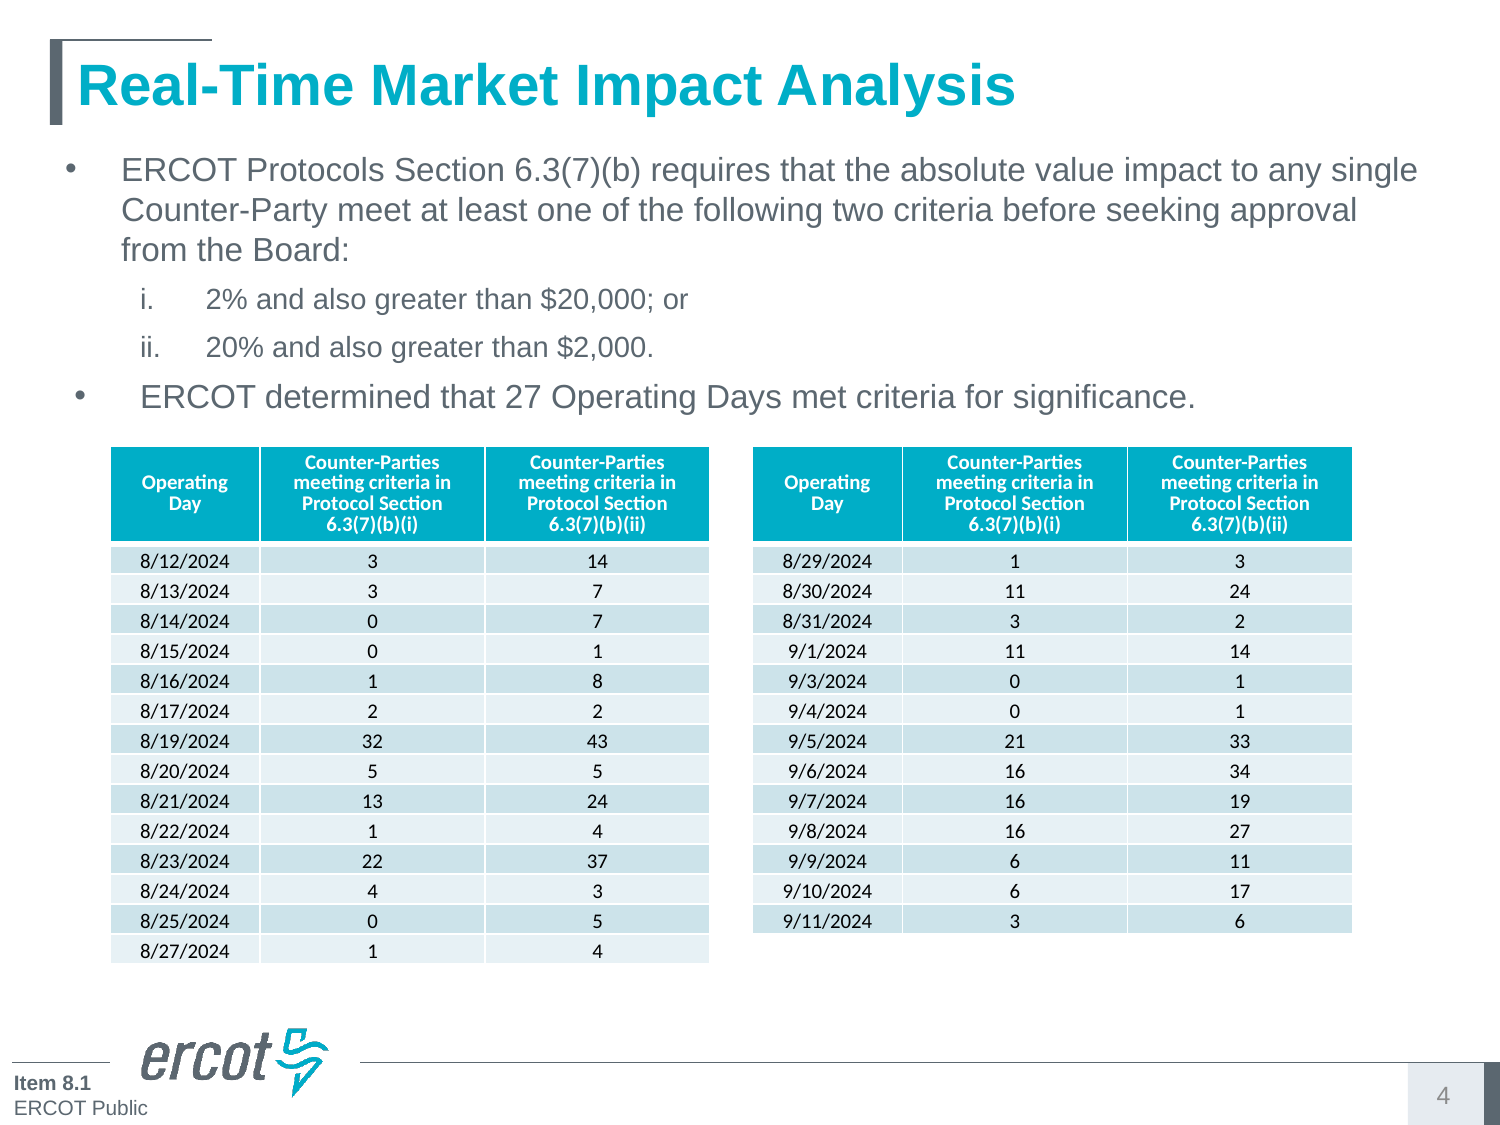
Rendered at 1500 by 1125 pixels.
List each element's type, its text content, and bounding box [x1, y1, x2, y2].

table_cell 14 [486, 547, 709, 573]
table_cell 16 [903, 755, 1127, 783]
table_cell 4 [486, 935, 709, 963]
table_cell 1 [903, 547, 1127, 573]
table_cell 24 [486, 785, 709, 813]
table_header Counter-Parties meeting criteria in Protocol Section 6.3(7)(b)(ii) [1128, 447, 1352, 541]
table_cell 8/14/2024 [111, 605, 259, 633]
table_cell 24 [1128, 575, 1352, 603]
table_cell 14 [1128, 635, 1352, 663]
table_cell 11 [903, 635, 1127, 663]
table_cell 19 [1128, 785, 1352, 813]
table_cell 34 [1128, 755, 1352, 783]
table_cell 9/8/2024 [753, 815, 902, 843]
table_cell 43 [486, 725, 709, 753]
table_cell 9/7/2024 [753, 785, 902, 813]
picture [137, 1024, 332, 1100]
table_header Counter-Parties meeting criteria in Protocol Section 6.3(7)(b)(ii) [486, 447, 709, 541]
table_cell 3 [261, 547, 484, 573]
table_cell 3 [1128, 547, 1352, 573]
table_cell 8/30/2024 [753, 575, 902, 603]
table_cell 21 [903, 725, 1127, 753]
table_cell 0 [261, 635, 484, 663]
table_cell 0 [903, 665, 1127, 693]
table_cell 9/3/2024 [753, 665, 902, 693]
table_cell 8/16/2024 [111, 665, 259, 693]
table_cell 8/15/2024 [111, 635, 259, 663]
table_cell 8/12/2024 [111, 547, 259, 573]
table_cell 0 [903, 695, 1127, 723]
table_cell 9/11/2024 [753, 905, 902, 933]
table_header Counter-Parties meeting criteria in Protocol Section 6.3(7)(b)(i) [261, 447, 484, 541]
table_cell 11 [903, 575, 1127, 603]
table_cell 5 [261, 755, 484, 783]
table_header Operating Day [753, 447, 902, 541]
table_cell 27 [1128, 815, 1352, 843]
table_cell 6 [903, 875, 1127, 903]
table_cell 8/23/2024 [111, 845, 259, 873]
table_cell 6 [903, 845, 1127, 873]
table_cell 4 [486, 815, 709, 843]
slide_number 4 [1400, 1076, 1488, 1113]
table_cell 9/4/2024 [753, 695, 902, 723]
table_cell 2 [261, 695, 484, 723]
table_cell 1 [261, 665, 484, 693]
table_cell 17 [1128, 875, 1352, 903]
table_cell 8/22/2024 [111, 815, 259, 843]
table_cell 9/5/2024 [753, 725, 902, 753]
table_cell 8/13/2024 [111, 575, 259, 603]
table_cell 1 [486, 635, 709, 663]
table_cell 8/25/2024 [111, 905, 259, 933]
table_cell 3 [261, 575, 484, 603]
table_cell 32 [261, 725, 484, 753]
table_cell 7 [486, 575, 709, 603]
table_cell 16 [903, 785, 1127, 813]
table_cell 1 [1128, 695, 1352, 723]
table_cell 0 [261, 605, 484, 633]
table_cell 1 [1128, 665, 1352, 693]
table_cell 9/10/2024 [753, 875, 902, 903]
table_cell 37 [486, 845, 709, 873]
table_cell 8/31/2024 [753, 605, 902, 633]
table_cell 8/29/2024 [753, 547, 902, 573]
table_cell 2 [1128, 605, 1352, 633]
table_header Counter-Parties meeting criteria in Protocol Section 6.3(7)(b)(i) [903, 447, 1127, 541]
table_cell 5 [486, 905, 709, 933]
table_cell 8/17/2024 [111, 695, 259, 723]
table_cell 7 [486, 605, 709, 633]
table_header Operating Day [111, 447, 259, 541]
table_cell 13 [261, 785, 484, 813]
table_cell 8/20/2024 [111, 755, 259, 783]
table_cell 9/6/2024 [753, 755, 902, 783]
table_cell 9/9/2024 [753, 845, 902, 873]
table_cell 4 [261, 875, 484, 903]
table_cell 5 [486, 755, 709, 783]
table_cell 16 [903, 815, 1127, 843]
table_cell 8/21/2024 [111, 785, 259, 813]
table_cell 3 [486, 875, 709, 903]
list ERCOT Protocols Section 6.3(7)(b) requires that the absolute value impact to any single Counter-Party meet at least one of the following two criteria before seeking approval from the Board: 2% and also greater than $20,000; or 20% and also greater than $2,000. ERCOT determined that 27 Operating Days met criteria for significance. [50, 140, 1450, 1000]
table_cell 9/1/2024 [753, 635, 902, 663]
table_cell 11 [1128, 845, 1352, 873]
table_cell 8 [486, 665, 709, 693]
table_cell 2 [486, 695, 709, 723]
table_cell 0 [261, 905, 484, 933]
table_cell 8/19/2024 [111, 725, 259, 753]
table_cell 8/24/2024 [111, 875, 259, 903]
table_cell 1 [261, 815, 484, 843]
table_cell 3 [903, 905, 1127, 933]
table_cell 3 [903, 605, 1127, 633]
table_cell 6 [1128, 905, 1352, 933]
title Real-Time Market Impact Analysis [62, 39, 1450, 125]
table_cell 8/27/2024 [111, 935, 259, 963]
table_cell 22 [261, 845, 484, 873]
table_cell 1 [261, 935, 484, 963]
table_cell 33 [1128, 725, 1352, 753]
